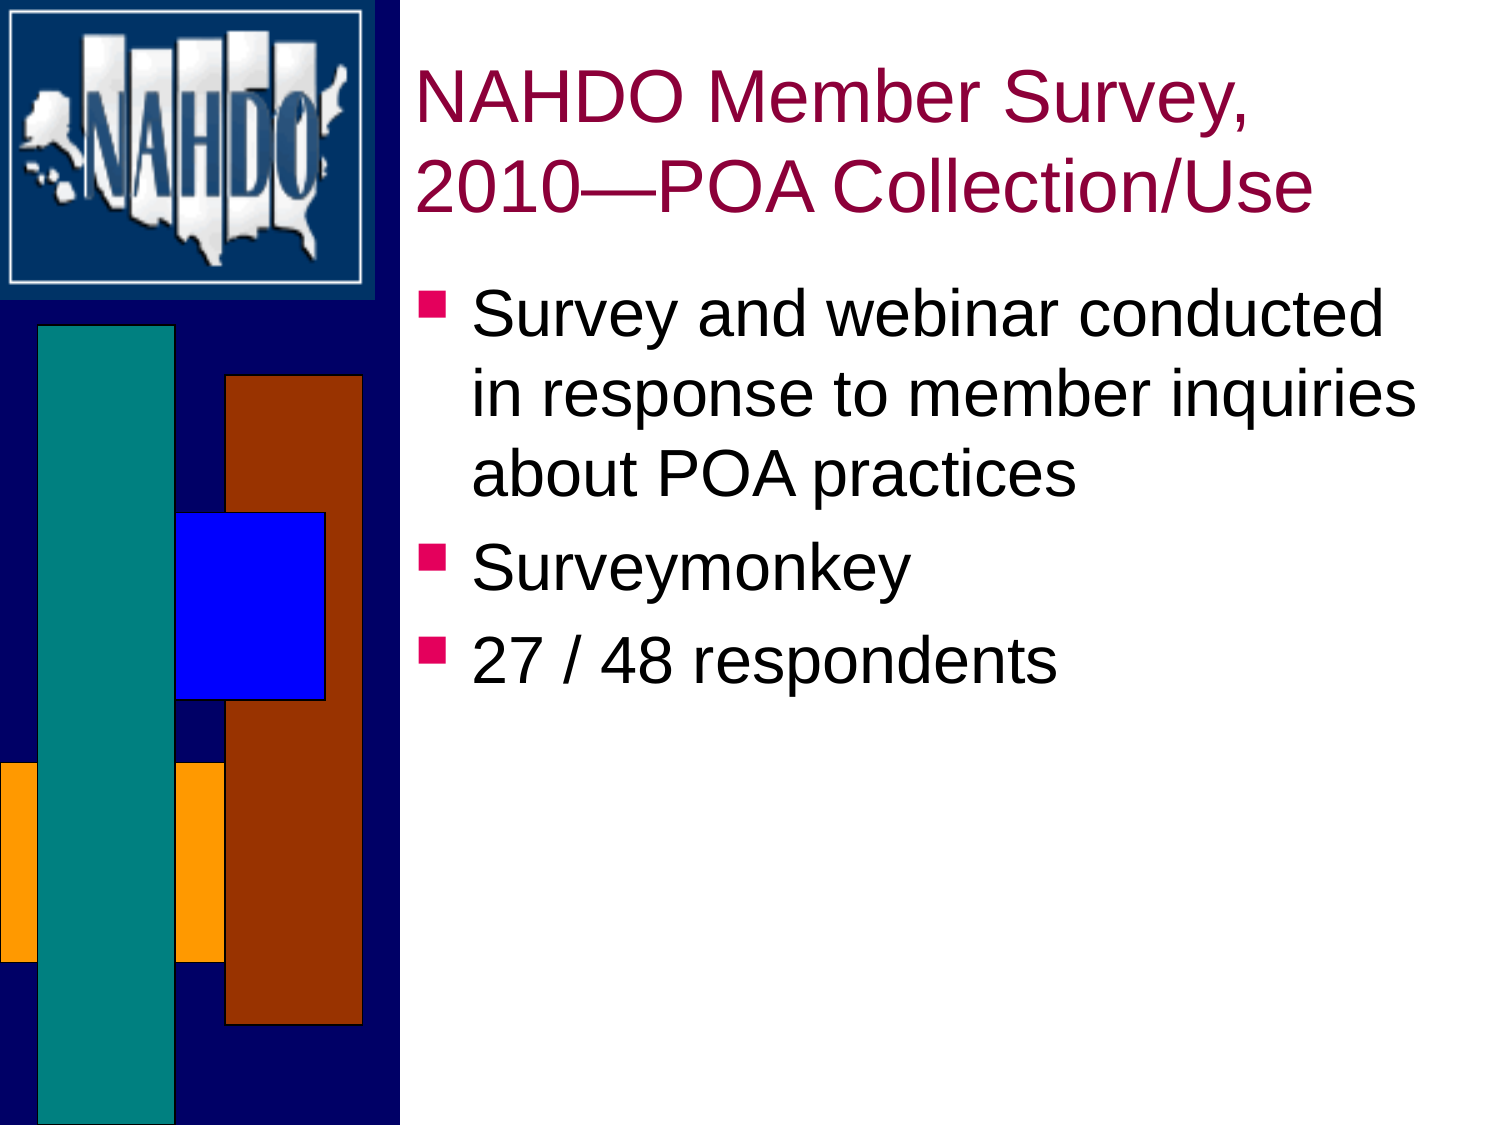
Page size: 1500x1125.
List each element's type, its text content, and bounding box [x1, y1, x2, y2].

title NAHDO Member Survey, 2010—POA Collection/Use [399, 37, 1451, 238]
list Survey and webinar conducted in response to member inquiries about POA practices Surveymonkey 27 / 48 respondents [399, 262, 1451, 1001]
picture [0, 0, 375, 300]
